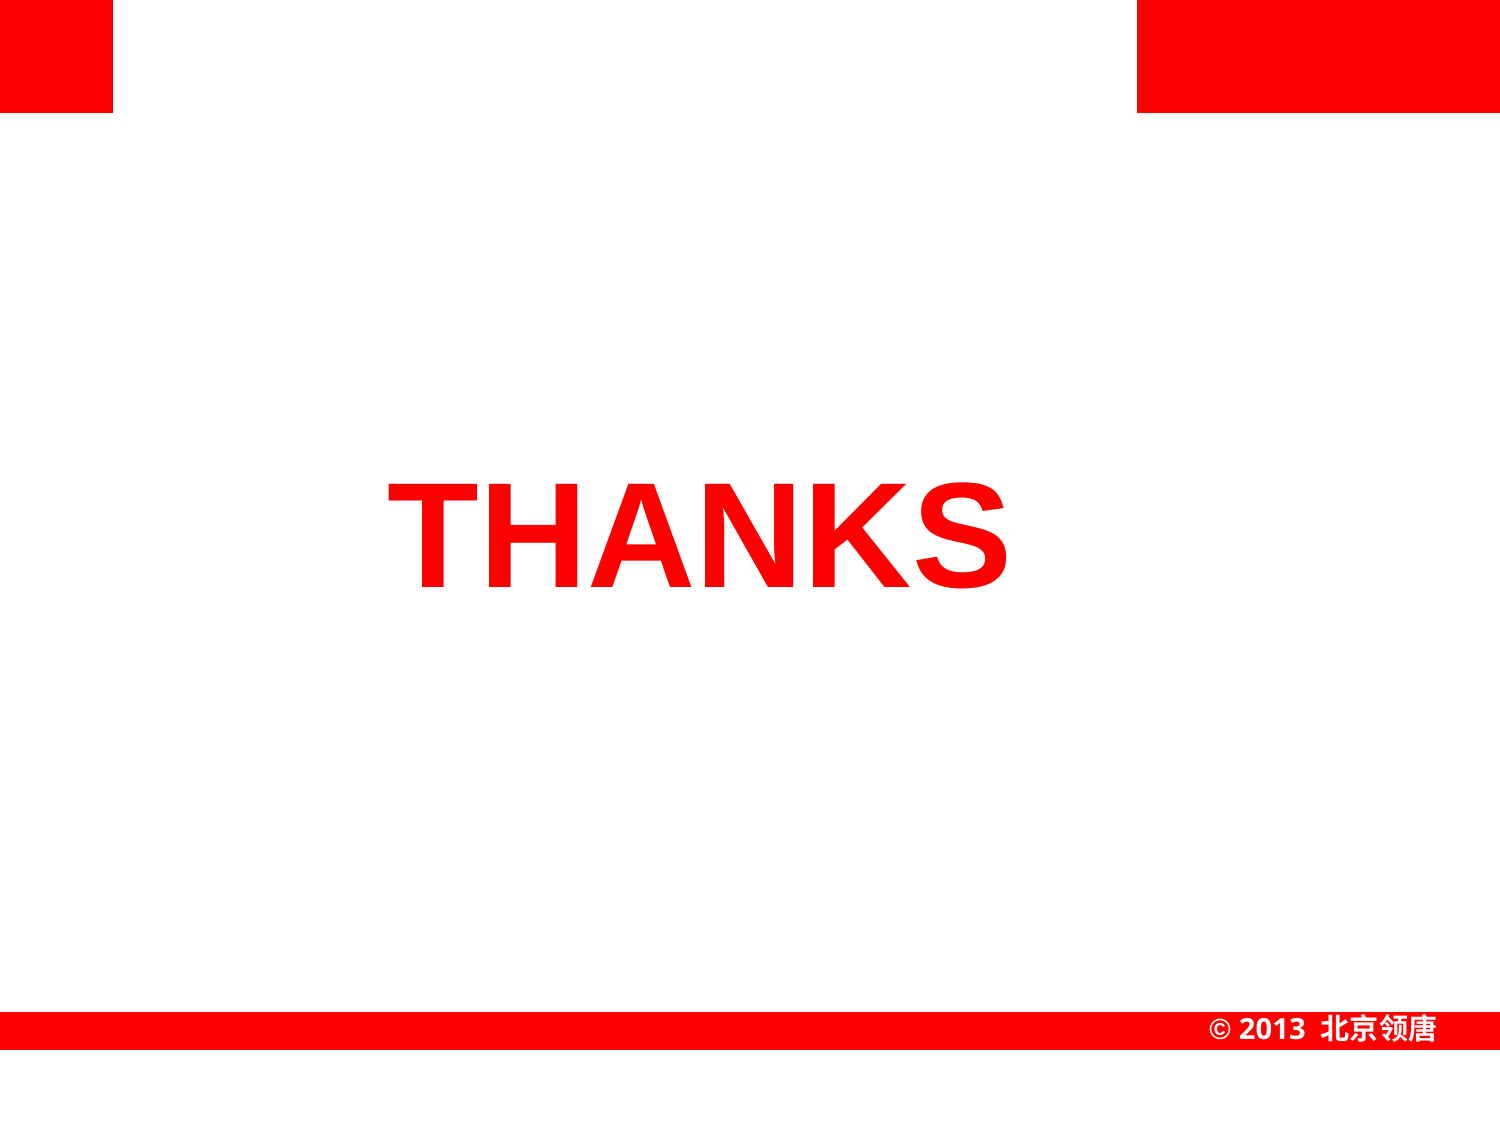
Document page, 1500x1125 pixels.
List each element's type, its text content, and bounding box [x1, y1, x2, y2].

title THANKS [387, 437, 1063, 593]
picture [1137, 0, 1500, 113]
picture [0, 0, 113, 113]
picture [0, 1012, 1500, 1050]
